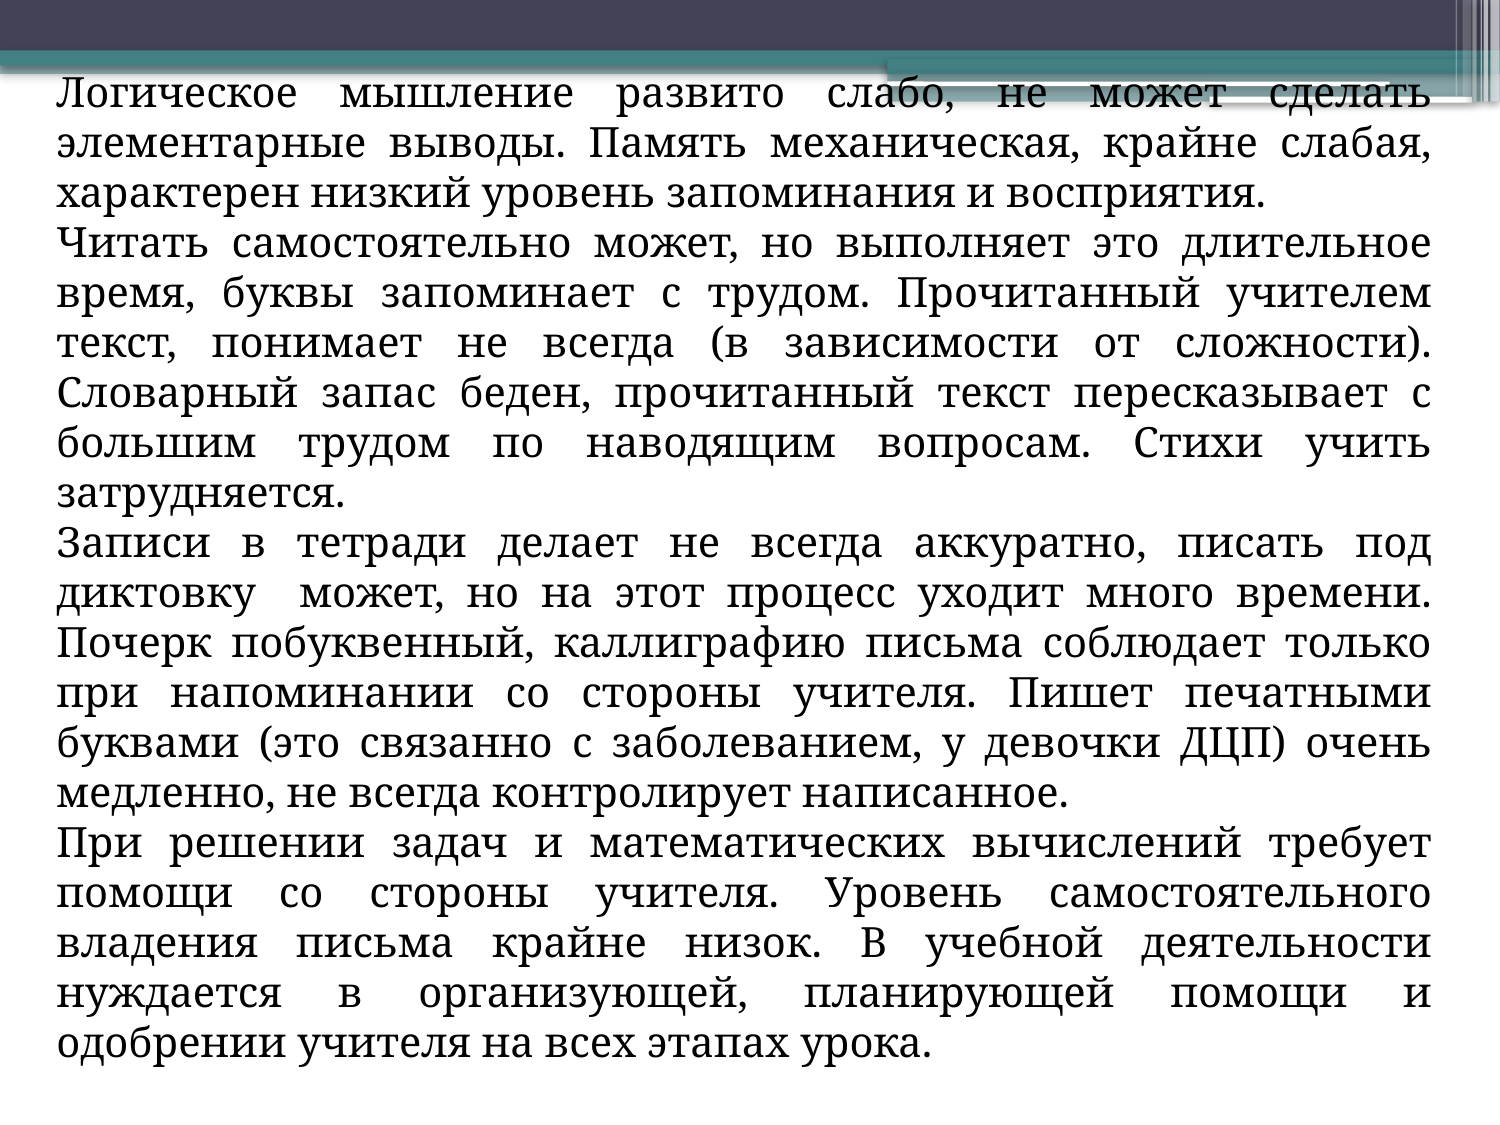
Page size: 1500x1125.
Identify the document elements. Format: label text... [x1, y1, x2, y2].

text_box Логическое мышление развито слабо, не может сделать элементарные выводы. Память механическая, крайне слабая, характерен низкий уровень запоминания и восприятия. Читать самостоятельно может, но выполняет это длительное время, буквы запоминает с трудом. Прочитанный учителем текст, понимает не всегда (в зависимости от сложности). Словарный запас беден, прочитанный текст пересказывает с большим трудом по наводящим вопросам. Стихи учить затрудняется. Записи в тетради делает не всегда аккуратно, писать под диктовку может, но на этот процесс уходит много времени. Почерк побуквенный, каллиграфию письма соблюдает только при напоминании со стороны учителя. Пишет печатными буквами (это связанно с заболеванием, у девочки ДЦП) очень медленно, не всегда контролирует написанное. При решении задач и математических вычислений требует помощи со стороны учителя. Уровень самостоятельного владения письма крайне низок. В учебной деятельности нуждается в организующей, планирующей помощи и одобрении учителя на всех этапах урока. [41, 58, 1447, 1074]
